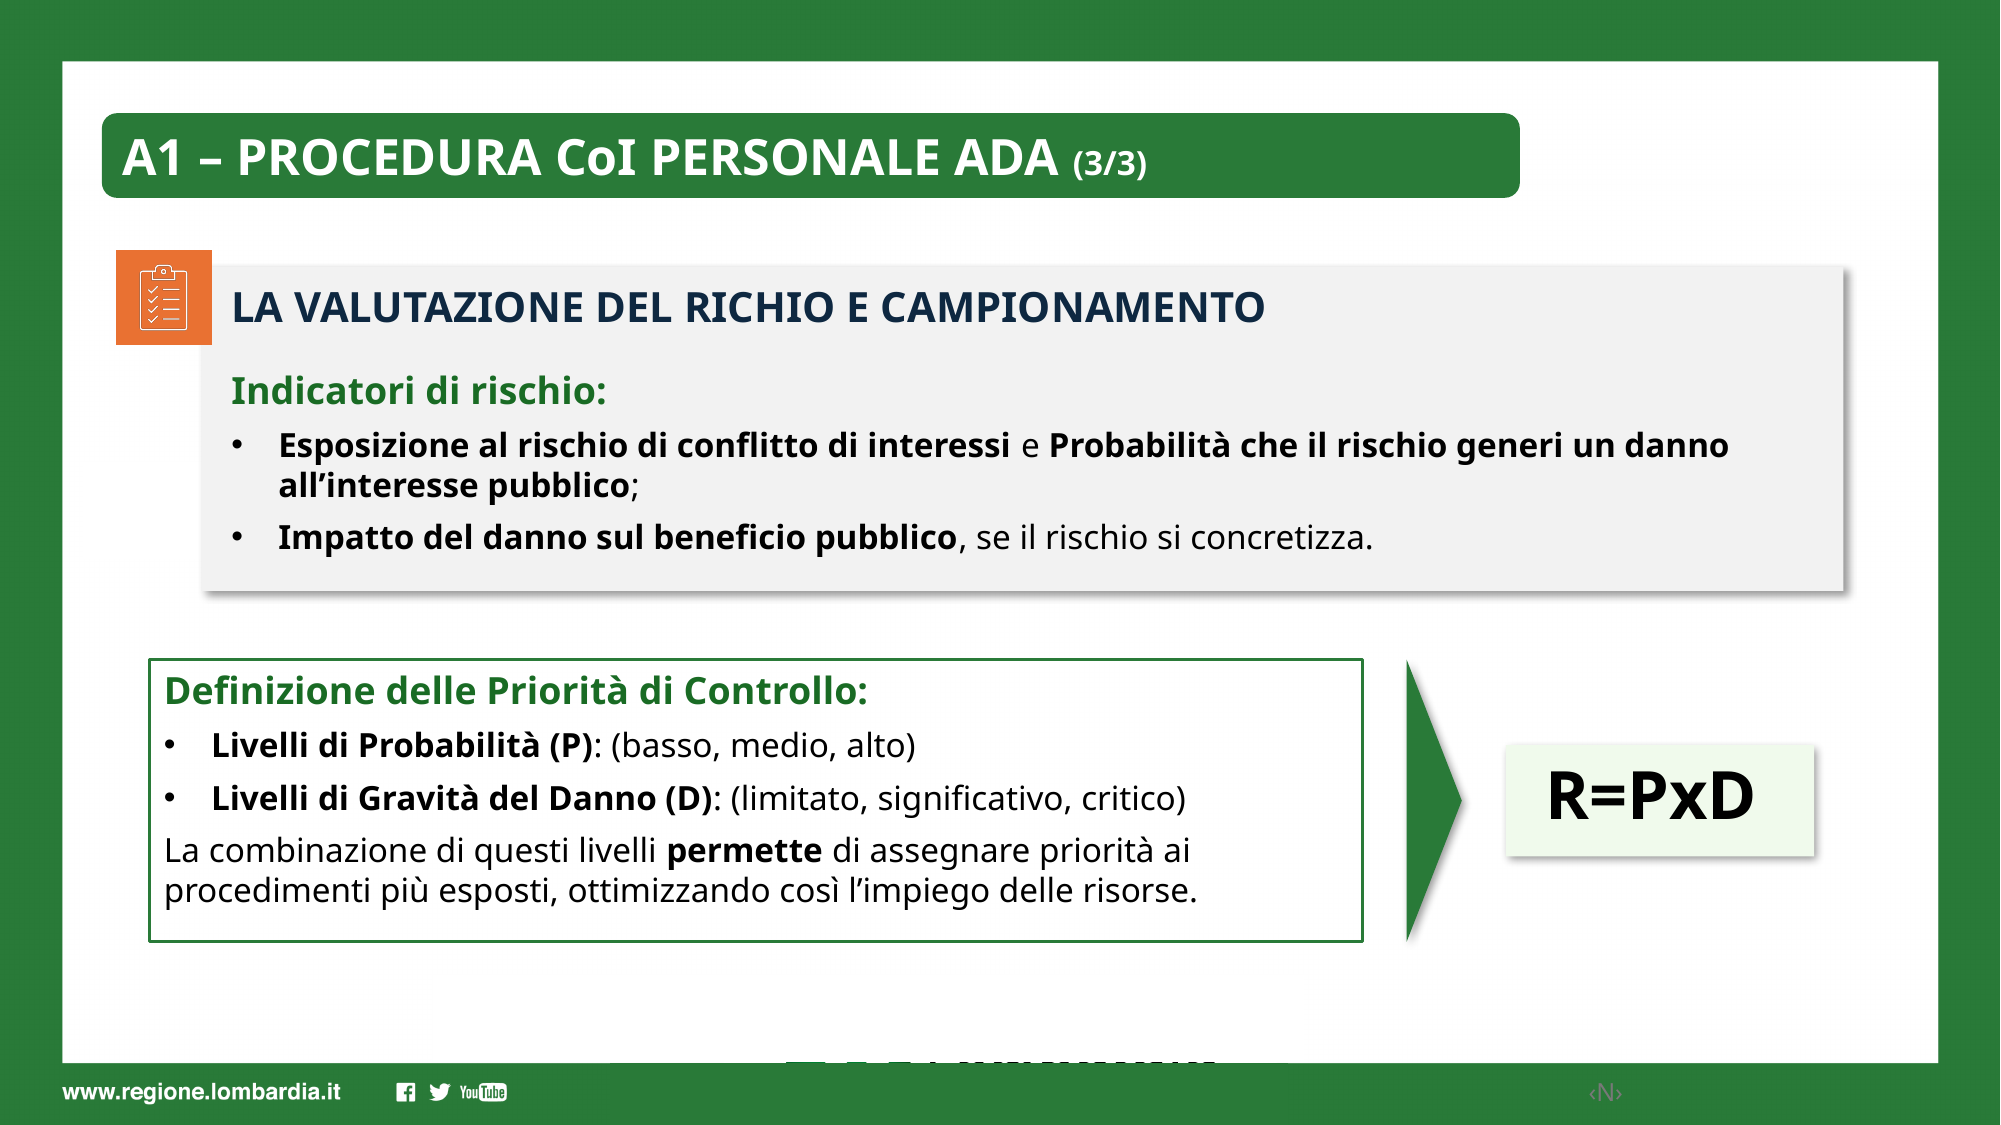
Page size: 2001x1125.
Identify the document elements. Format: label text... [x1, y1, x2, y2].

text_box [2, 121, 344, 366]
text_box [200, 265, 1845, 592]
footer ‹N› [1268, 1061, 1944, 1122]
picture [0, 0, 2000, 1125]
text_box R=PxD [1505, 745, 1815, 857]
text_box LA VALUTAZIONE DEL RICHIO E CAMPIONAMENTO [216, 273, 1502, 338]
text_box Indicatori di rischio: Esposizione al rischio di conflitto di interessi e Probabilità che il rischio generi un danno all’interesse pubblico; Impatto del danno sul beneficio pubblico, se il rischio si concretizza. [216, 359, 1821, 563]
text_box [121, 255, 207, 340]
text_box Definizione delle Priorità di Controllo: Livelli di Probabilità (P): (basso, medio, alto) Livelli di Gravità del Danno (D): (limitato, significativo, critico) La combinazione di questi livelli permette di assegnare priorità ai procedimenti più esposti, ottimizzando così l’impiego delle risorse. [149, 659, 1363, 942]
text_box [1405, 659, 1464, 943]
text_box A1 – PROCEDURA CoI PERSONALE ADA (3/3) [101, 113, 1520, 198]
